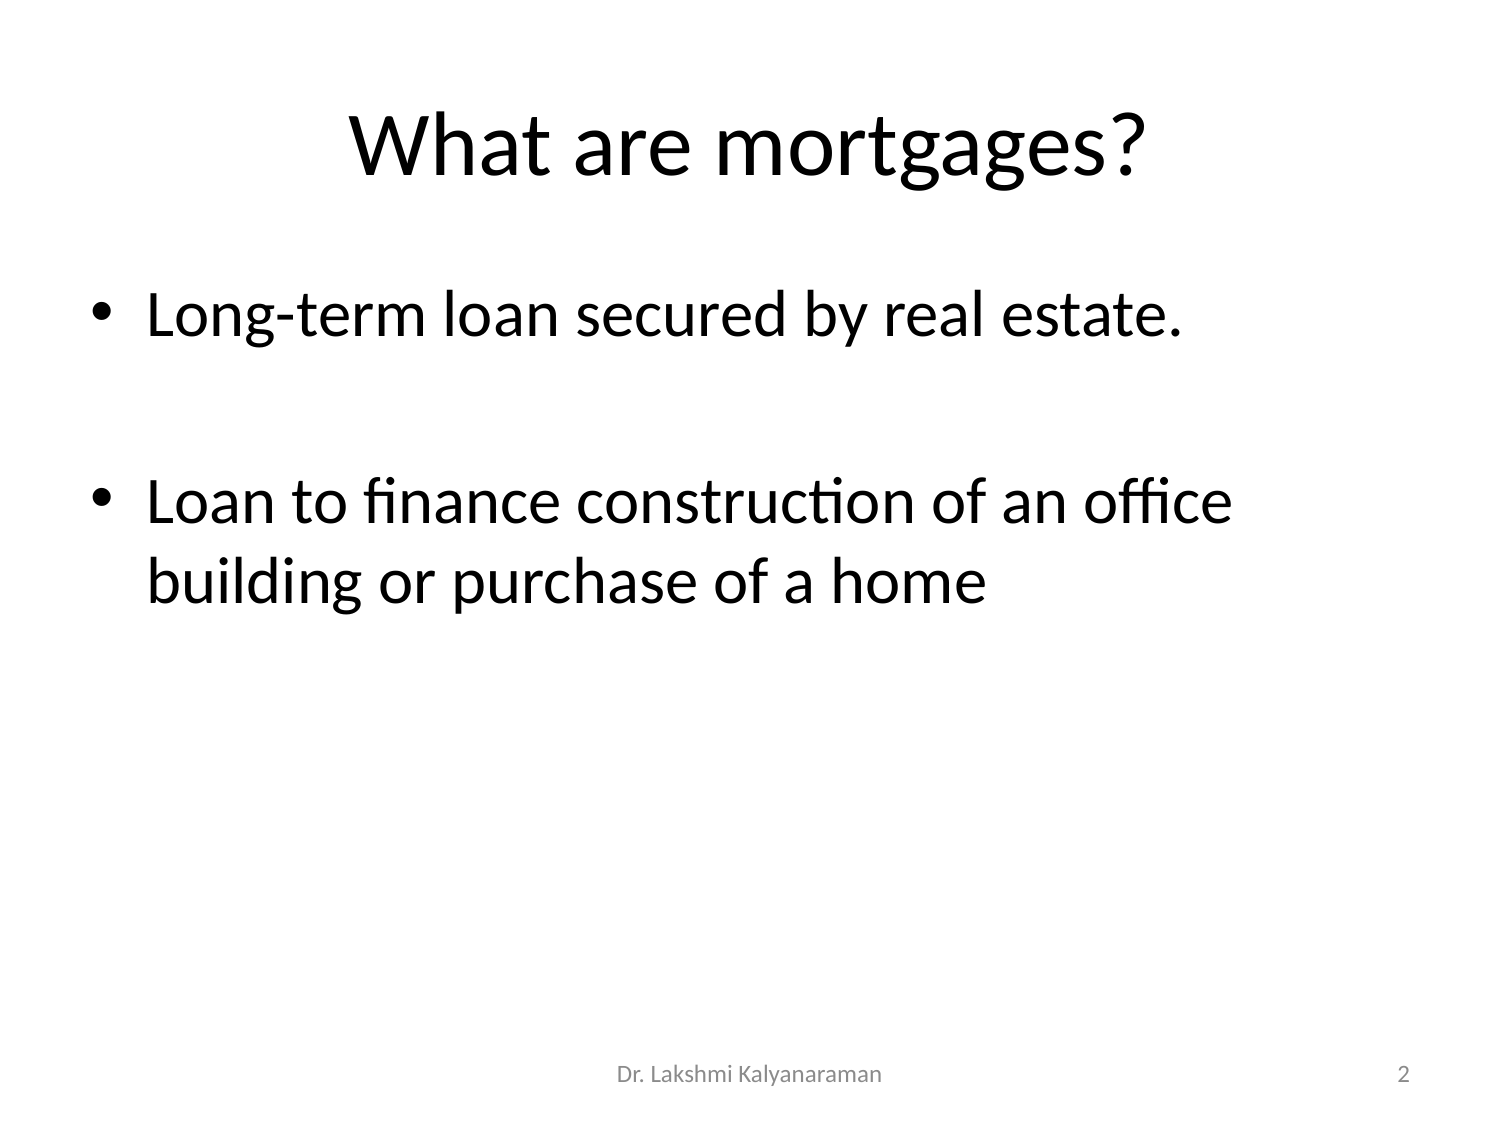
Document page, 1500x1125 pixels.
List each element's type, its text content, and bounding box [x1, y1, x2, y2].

footer Dr. Lakshmi Kalyanaraman [512, 1042, 988, 1103]
slide_number 2 [1074, 1042, 1425, 1103]
list Long-term loan secured by real estate. Loan to finance construction of an office building or purchase of a home [75, 262, 1425, 1005]
title What are mortgages? [75, 45, 1425, 233]
